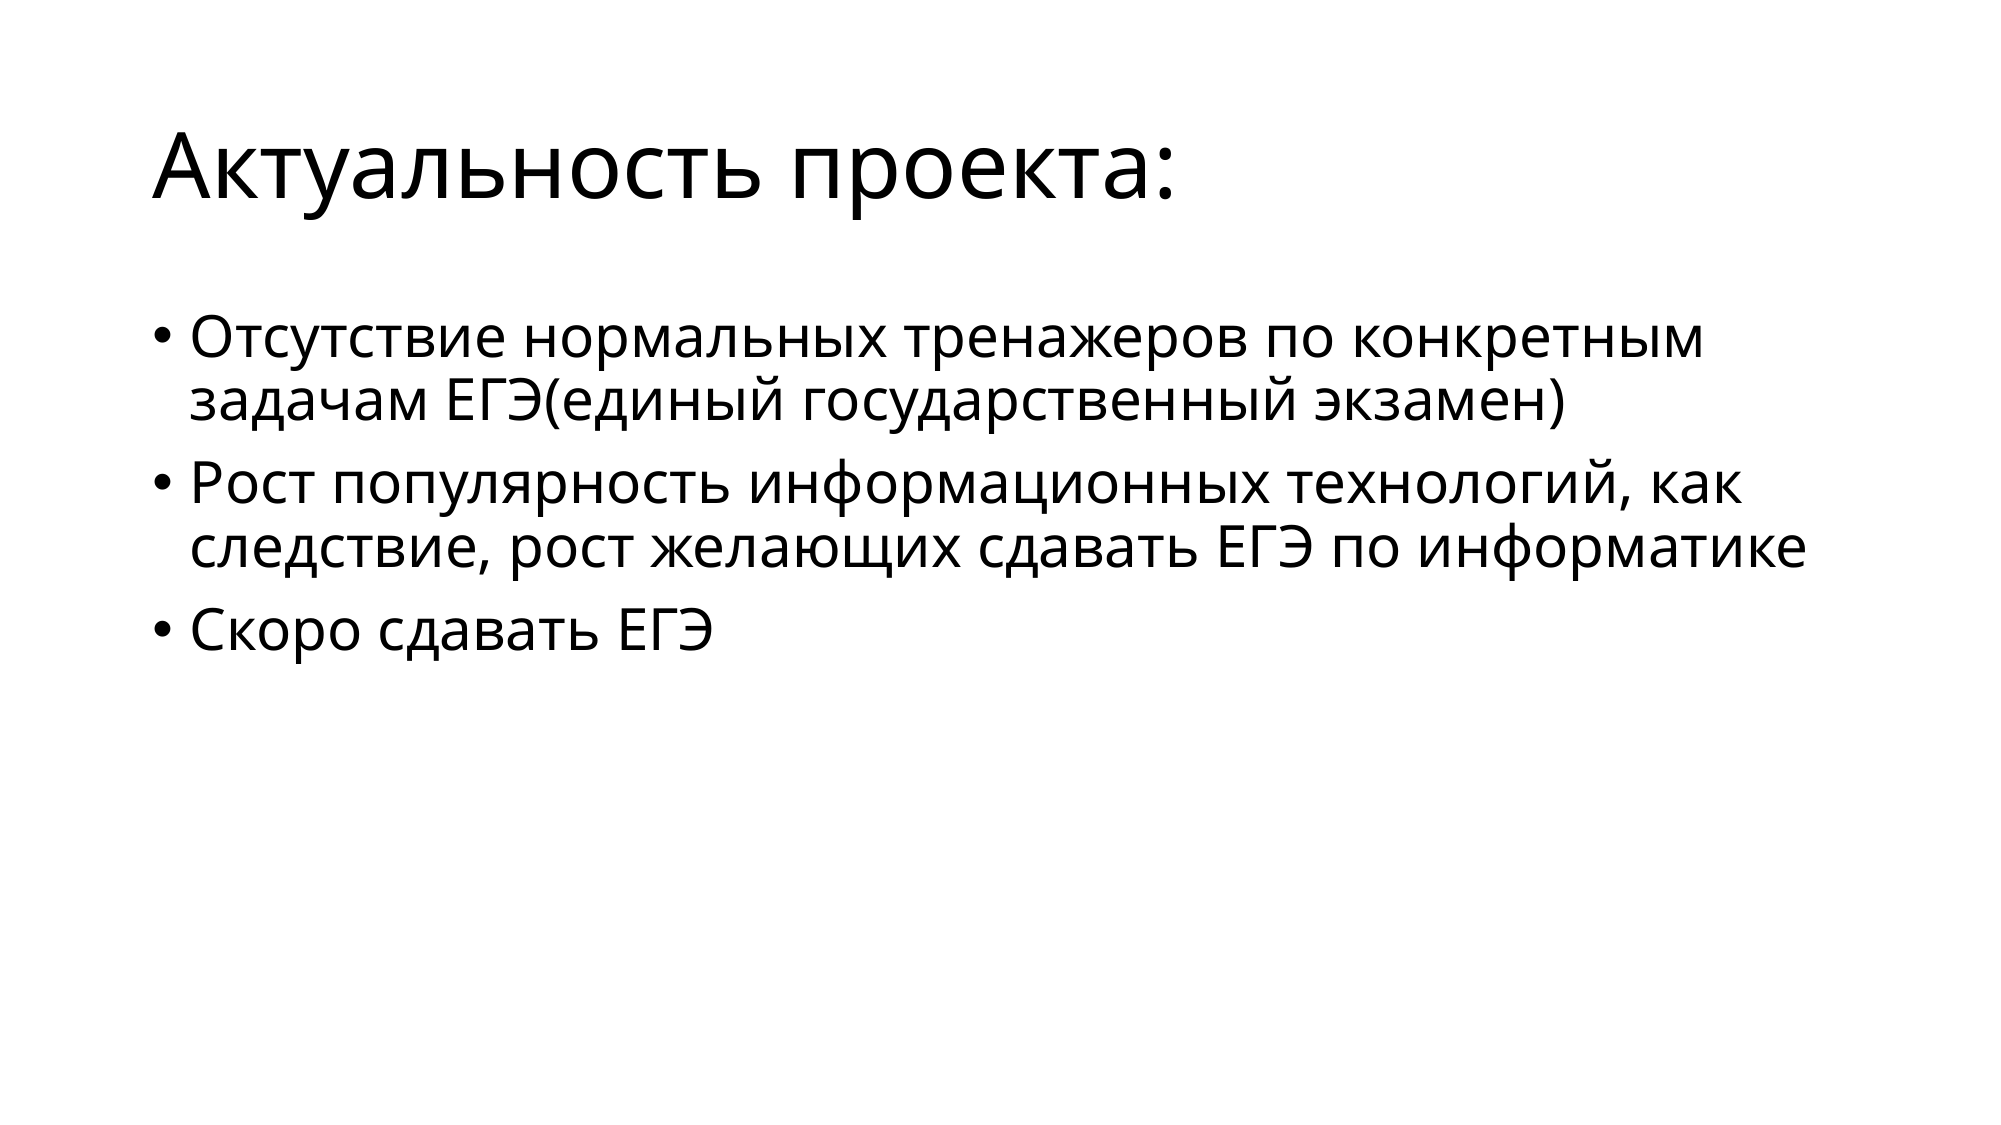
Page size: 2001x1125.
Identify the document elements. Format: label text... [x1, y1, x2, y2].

title Актуальность проекта: [137, 59, 1863, 278]
list Отсутствие нормальных тренажеров по конкретным задачам ЕГЭ(единый государственный экзамен) Рост популярность информационных технологий, как следствие, рост желающих сдавать ЕГЭ по информатике Скоро сдавать ЕГЭ [137, 299, 1863, 1014]
